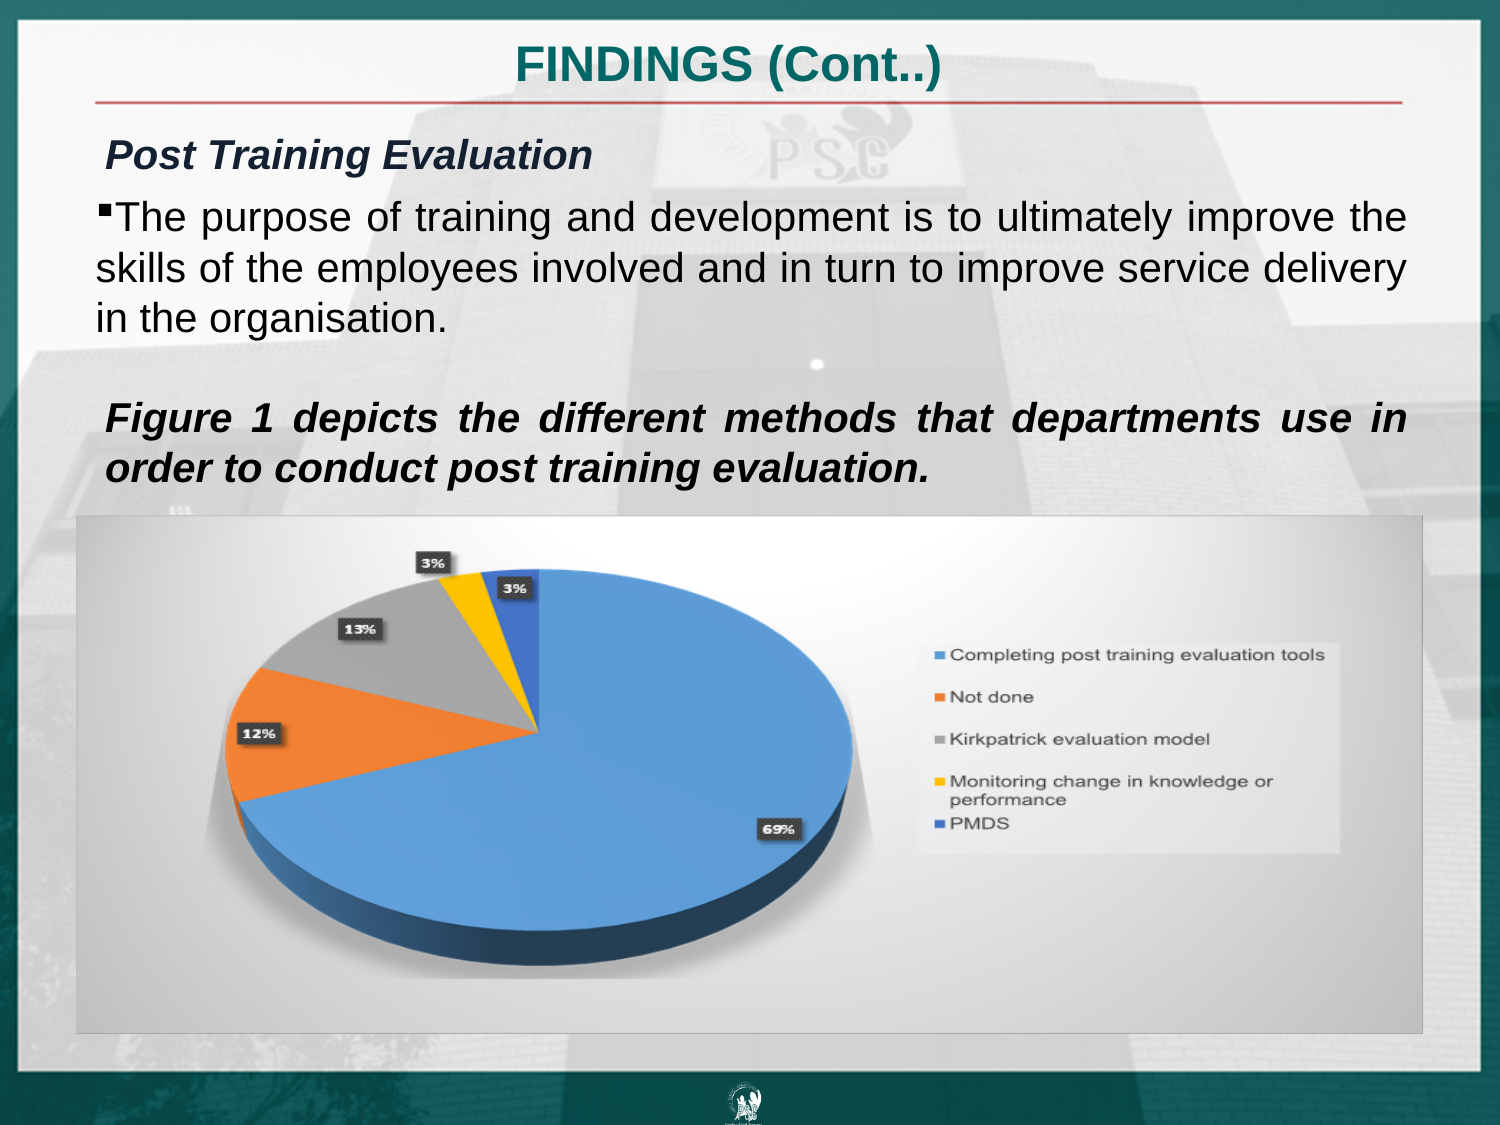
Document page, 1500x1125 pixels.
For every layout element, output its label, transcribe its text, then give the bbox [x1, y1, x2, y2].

picture [0, 0, 1500, 1125]
slide_number 18 [1080, 1012, 1431, 1073]
text_box FINDINGS (Cont..) [88, 16, 1402, 70]
text_box Post Training Evaluation The purpose of training and development is to ultimately improve the skills of the employees involved and in turn to improve service delivery in the organisation. Figure 1 depicts the different methods that departments use in order to conduct post training evaluation. [80, 70, 1424, 514]
